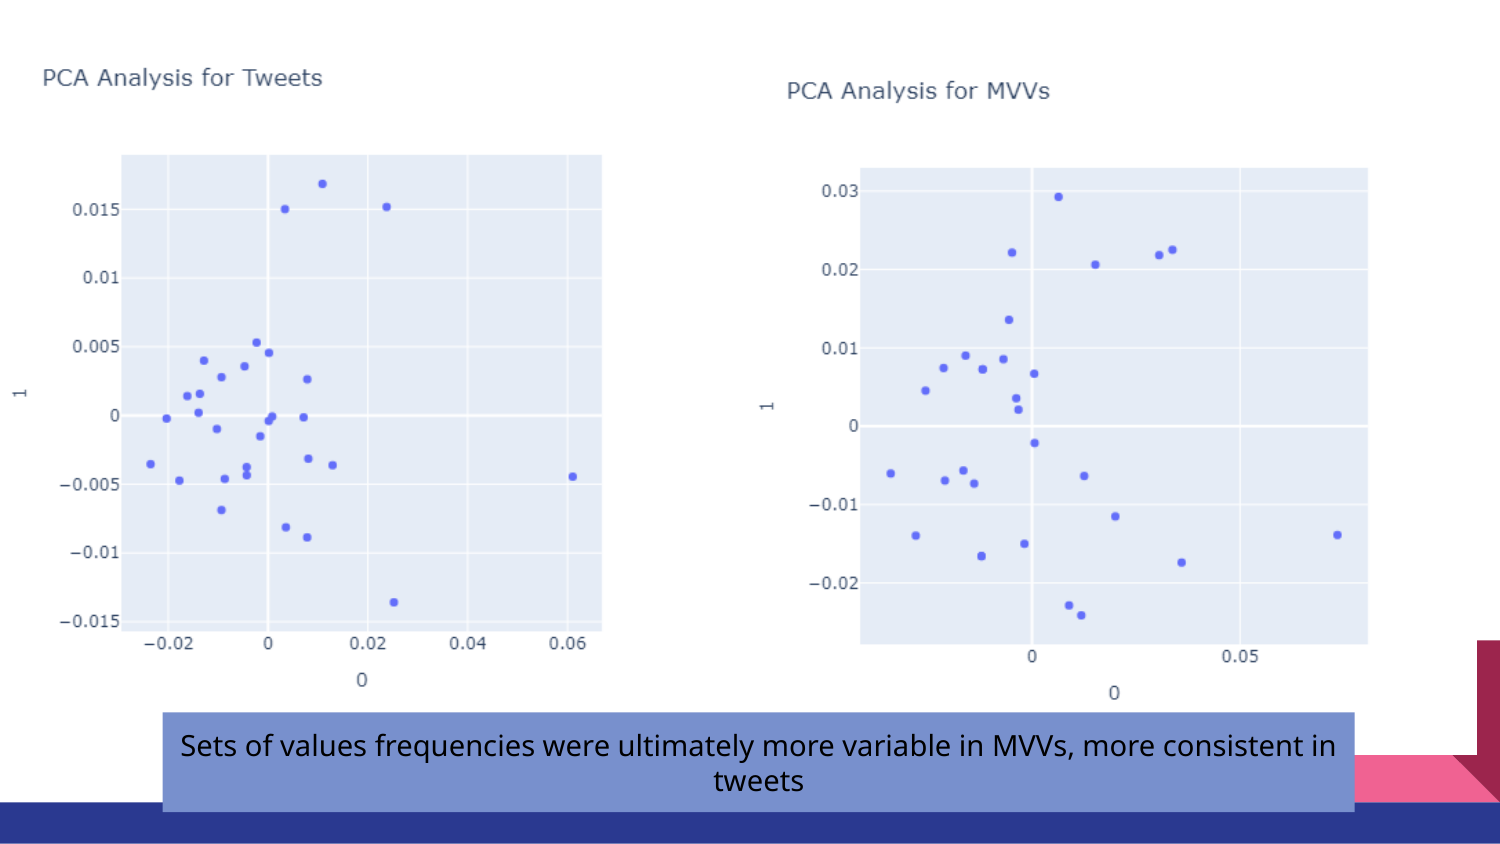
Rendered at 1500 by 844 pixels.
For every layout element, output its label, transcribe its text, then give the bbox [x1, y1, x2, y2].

picture [7, 17, 711, 742]
text_box Sets of values frequencies were ultimately more variable in MVVs, more consistent in tweets [162, 712, 1355, 813]
picture [749, 30, 1477, 755]
